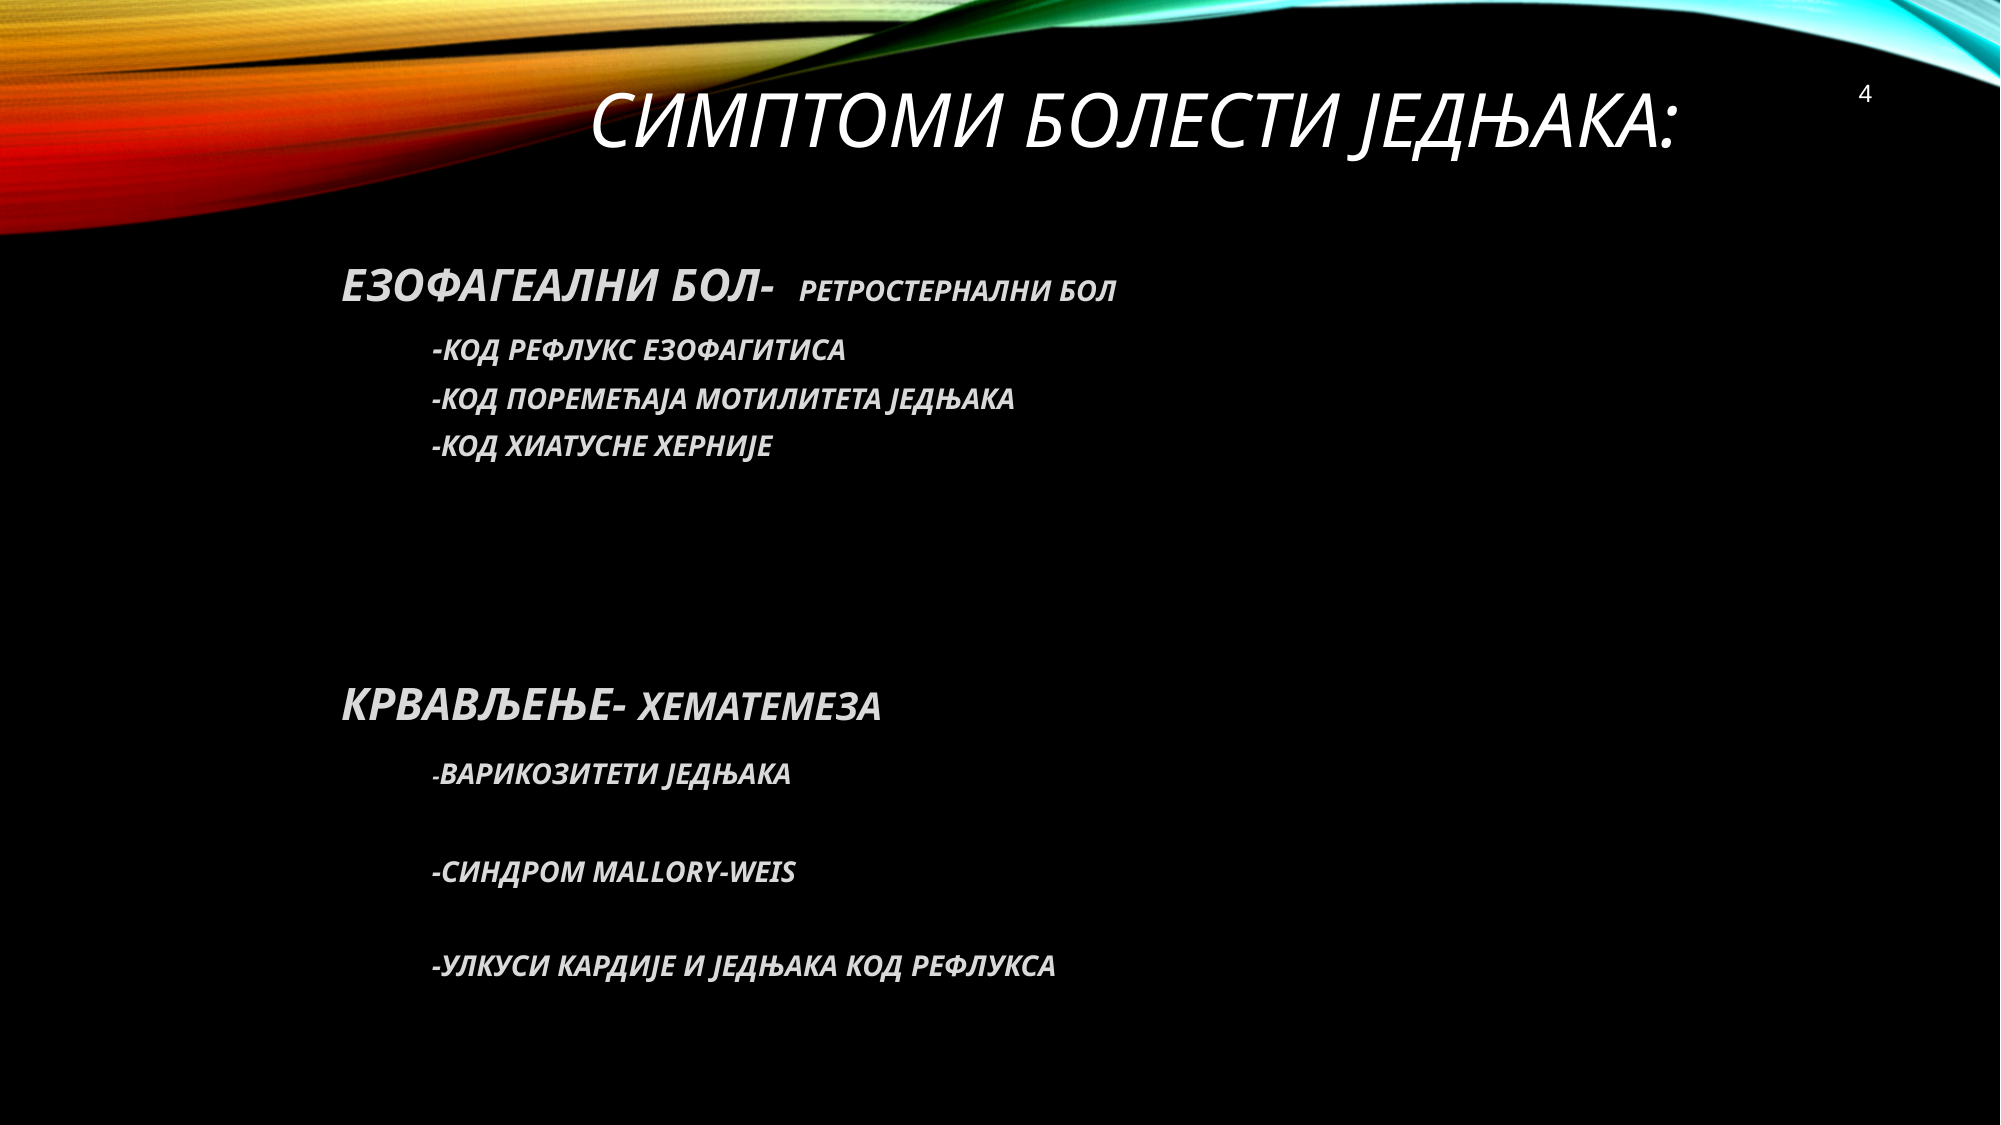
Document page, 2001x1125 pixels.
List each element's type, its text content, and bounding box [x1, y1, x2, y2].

slide_number 4 [1437, 62, 1888, 123]
title Симптоми болести једњака: [299, 37, 1696, 208]
list ЕЗОФАГЕАЛНИ БОЛ- РЕТРОСТЕРНАЛНИ БОЛ -КОД РЕФЛУКС ЕЗОФАГИТИСА -КОД ПОРЕМЕЋАЈА МОТИЛИТЕТА ЈЕДЊАКА -КОД ХИАТУСНЕ ХЕРНИЈЕ КРВАВЉЕЊЕ- ХЕМАТЕМЕЗА -ВАРИКОЗИТЕТИ ЈЕДЊАКА -СИНДРОМ MALLORY-WEIS -УЛКУСИ КАРДИЈЕ И ЈЕДЊАКА КОД РЕФЛУКСА [326, 255, 1662, 1047]
picture [0, 0, 2000, 237]
